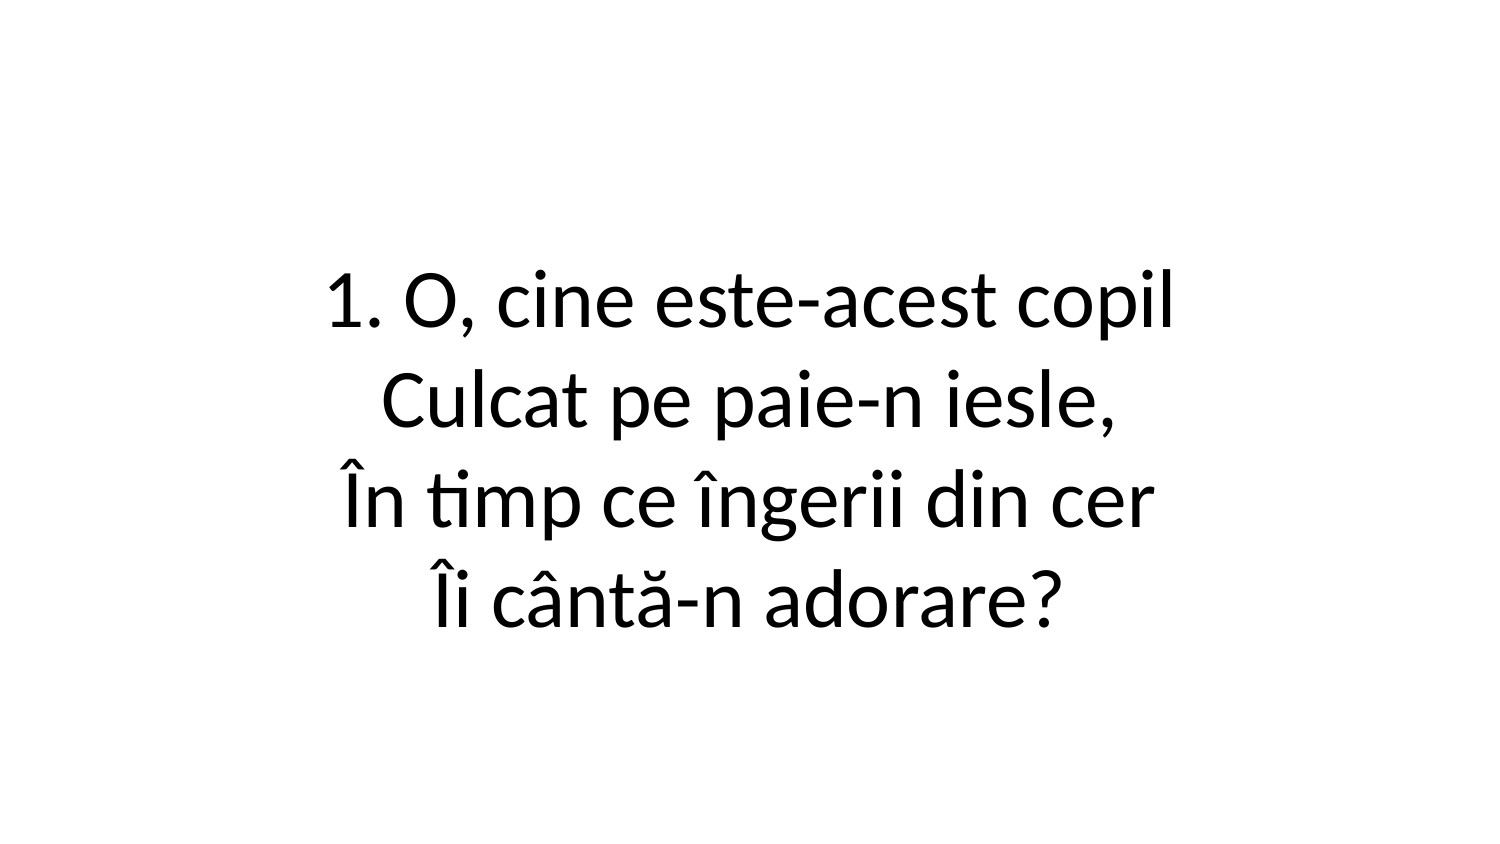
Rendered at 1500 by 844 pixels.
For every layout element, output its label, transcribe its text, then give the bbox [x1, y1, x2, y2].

text_box 1. O, cine este-acest copil Culcat pe paie-n iesle, În timp ce îngerii din cer Îi cântă-n adorare? [307, 192, 1193, 652]
